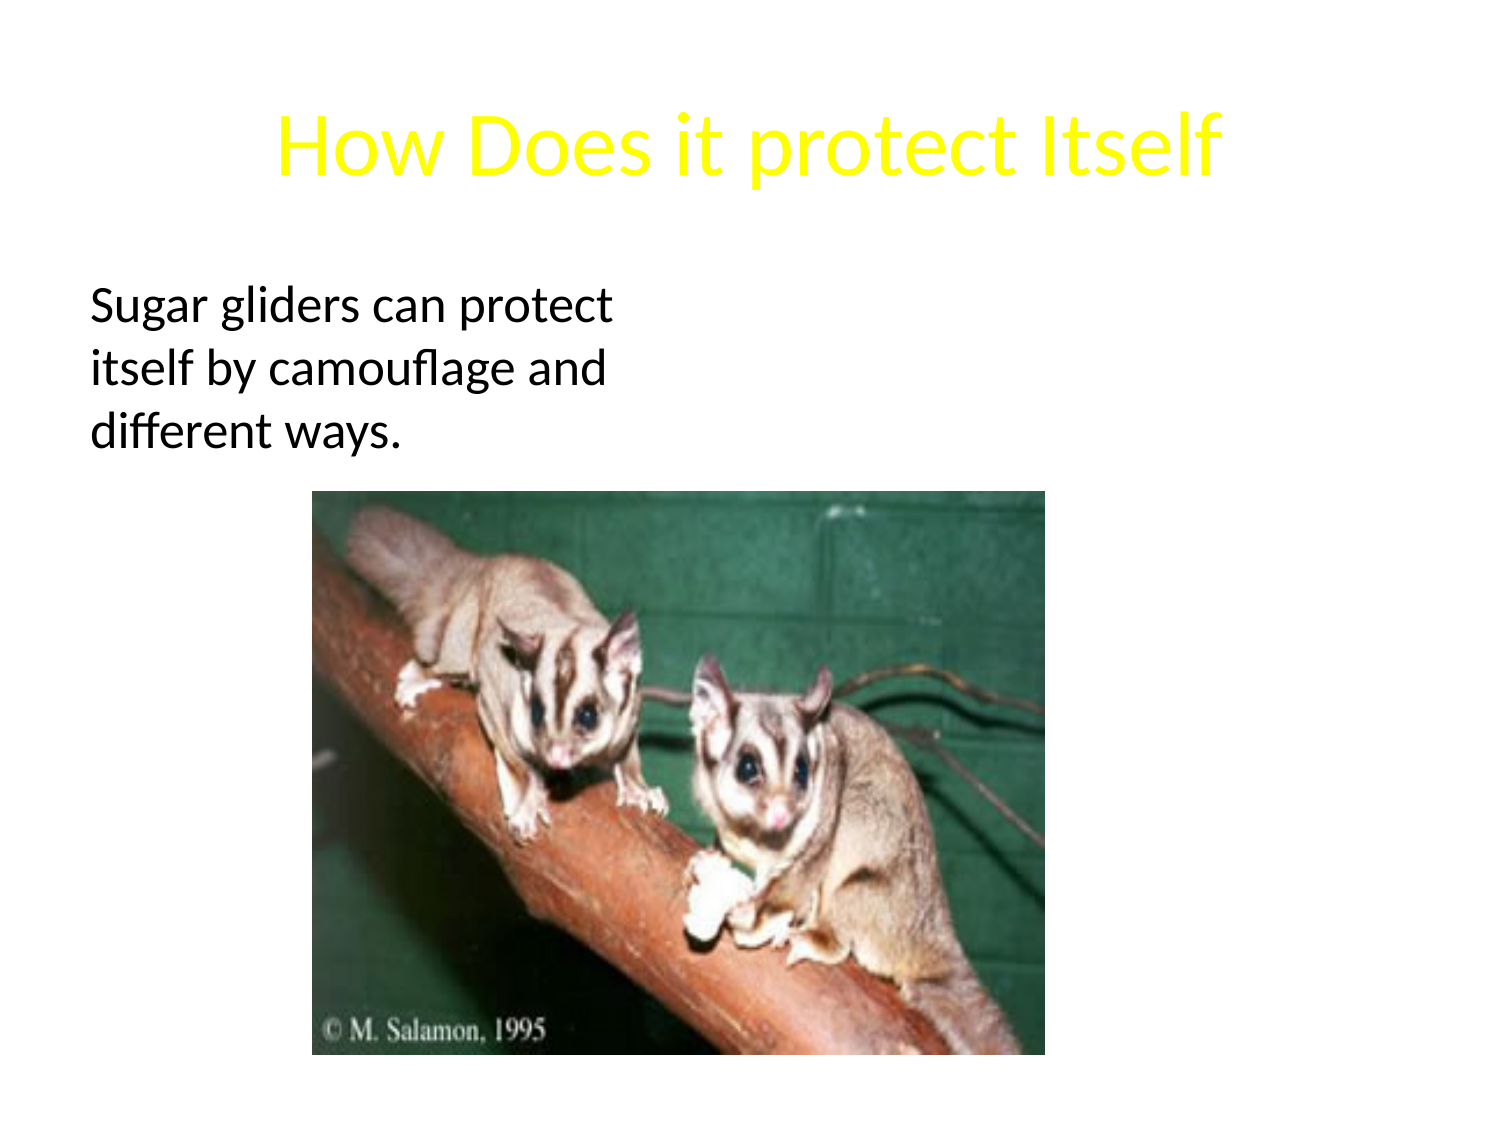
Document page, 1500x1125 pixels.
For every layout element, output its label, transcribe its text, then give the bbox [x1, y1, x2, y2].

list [312, 491, 1046, 1055]
list Sugar gliders can protect itself by camouflage and different ways. [75, 262, 739, 468]
title How Does it protect Itself [75, 45, 1425, 233]
